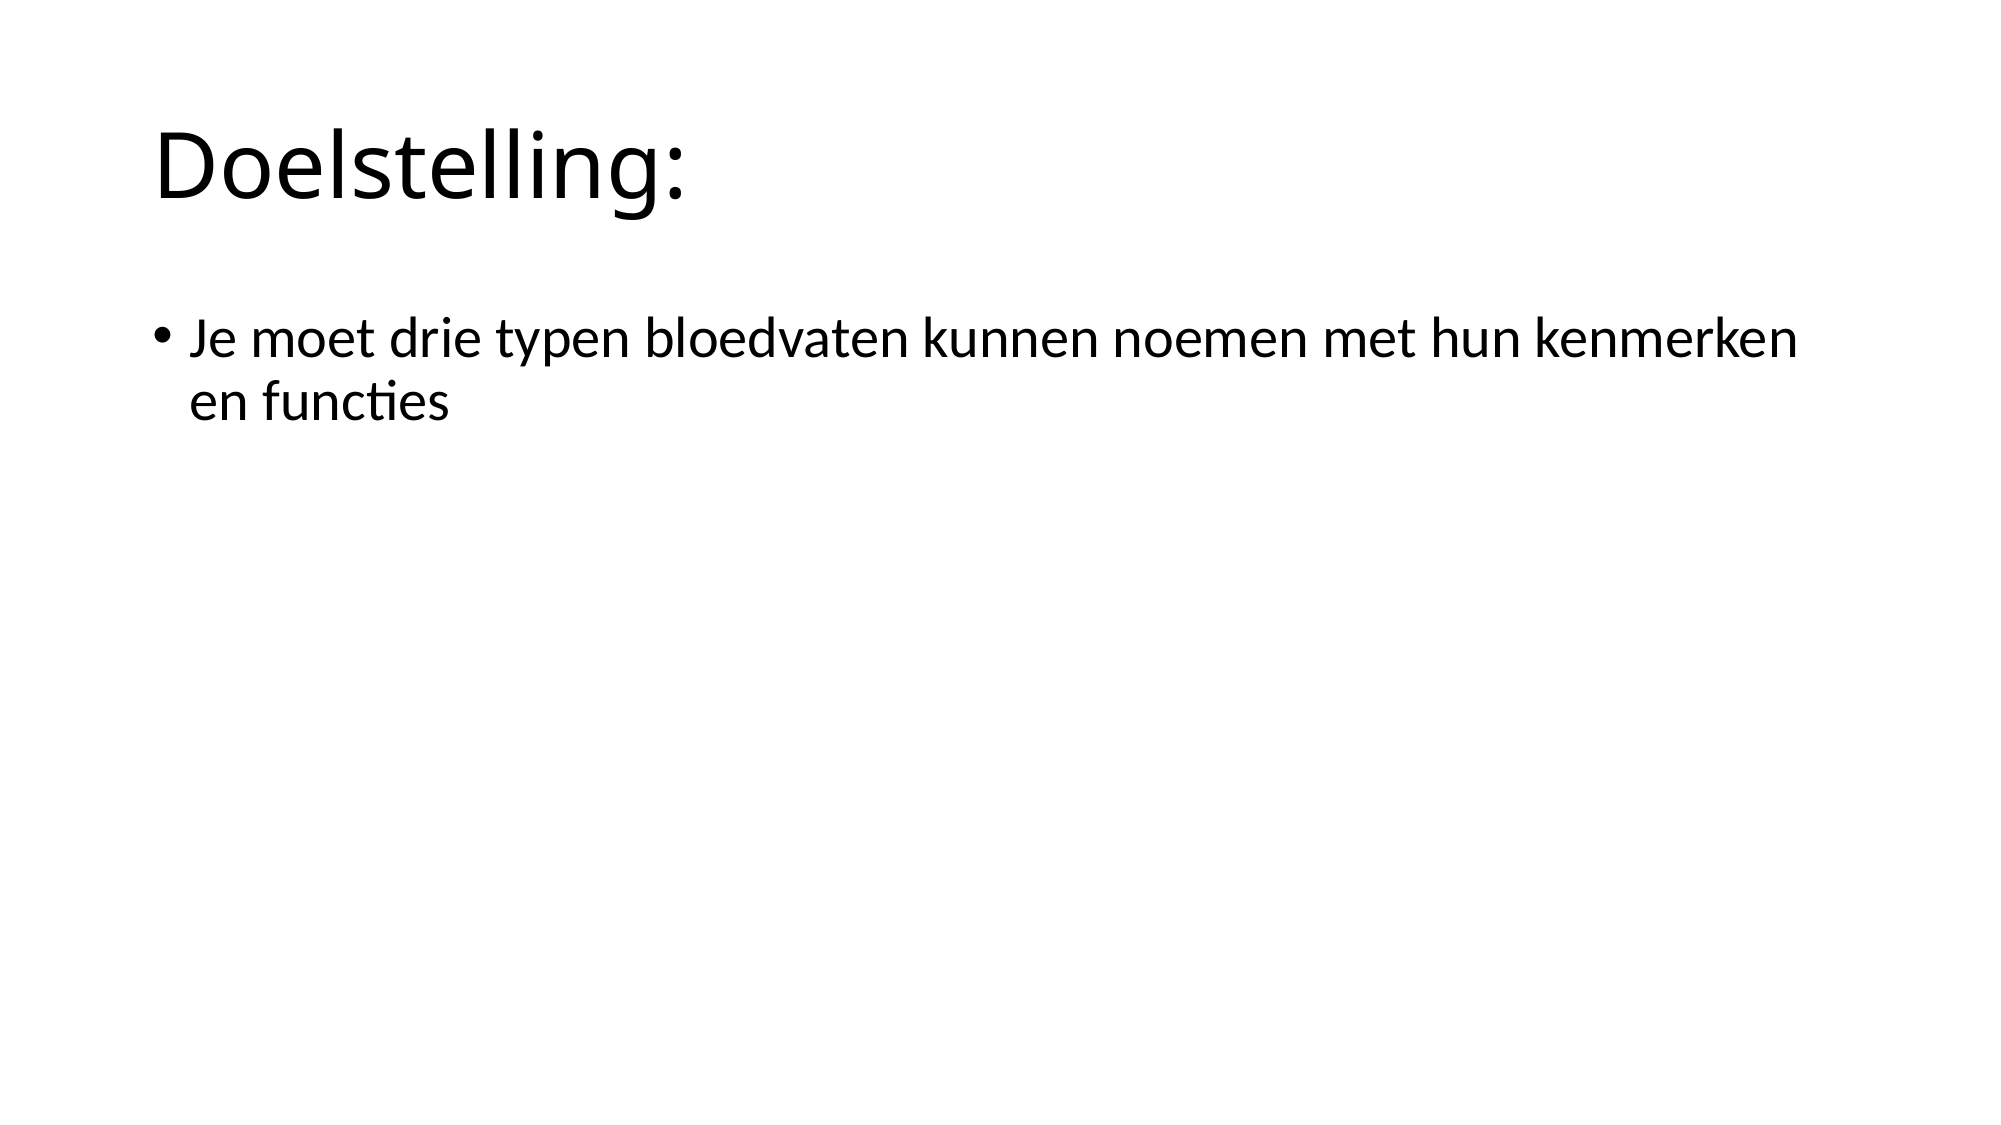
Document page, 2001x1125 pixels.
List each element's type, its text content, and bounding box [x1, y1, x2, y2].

list Je moet drie typen bloedvaten kunnen noemen met hun kenmerken en functies [137, 299, 1863, 1014]
title Doelstelling: [137, 59, 1863, 278]
